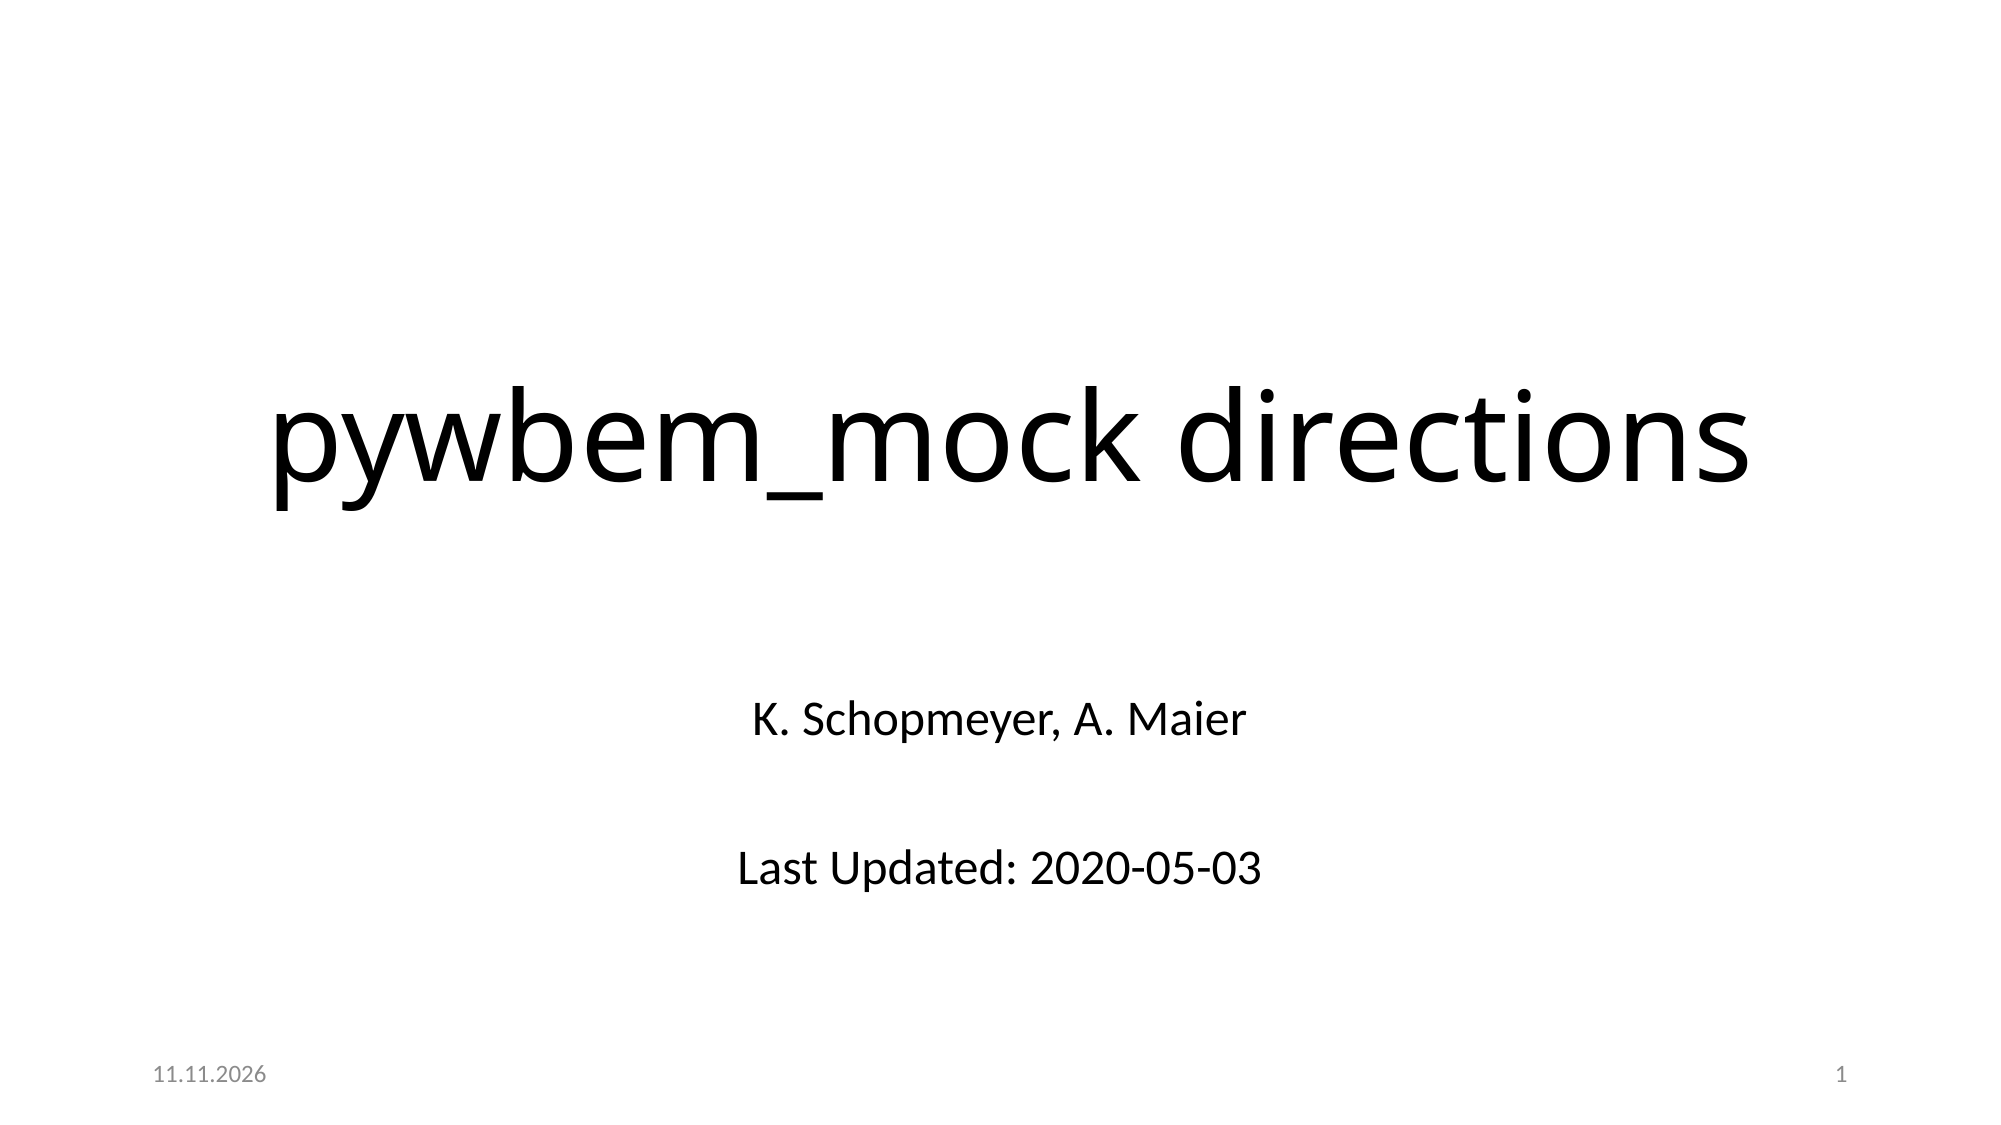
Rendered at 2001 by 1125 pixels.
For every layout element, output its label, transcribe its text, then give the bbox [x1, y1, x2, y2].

slide_number 1 [1412, 1042, 1863, 1103]
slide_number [137, 1042, 588, 1103]
title pywbem_mock directions [74, 246, 1947, 516]
subtitle K. Schopmeyer, A. Maier Last Updated: 2020-05-03 [249, 684, 1750, 1050]
